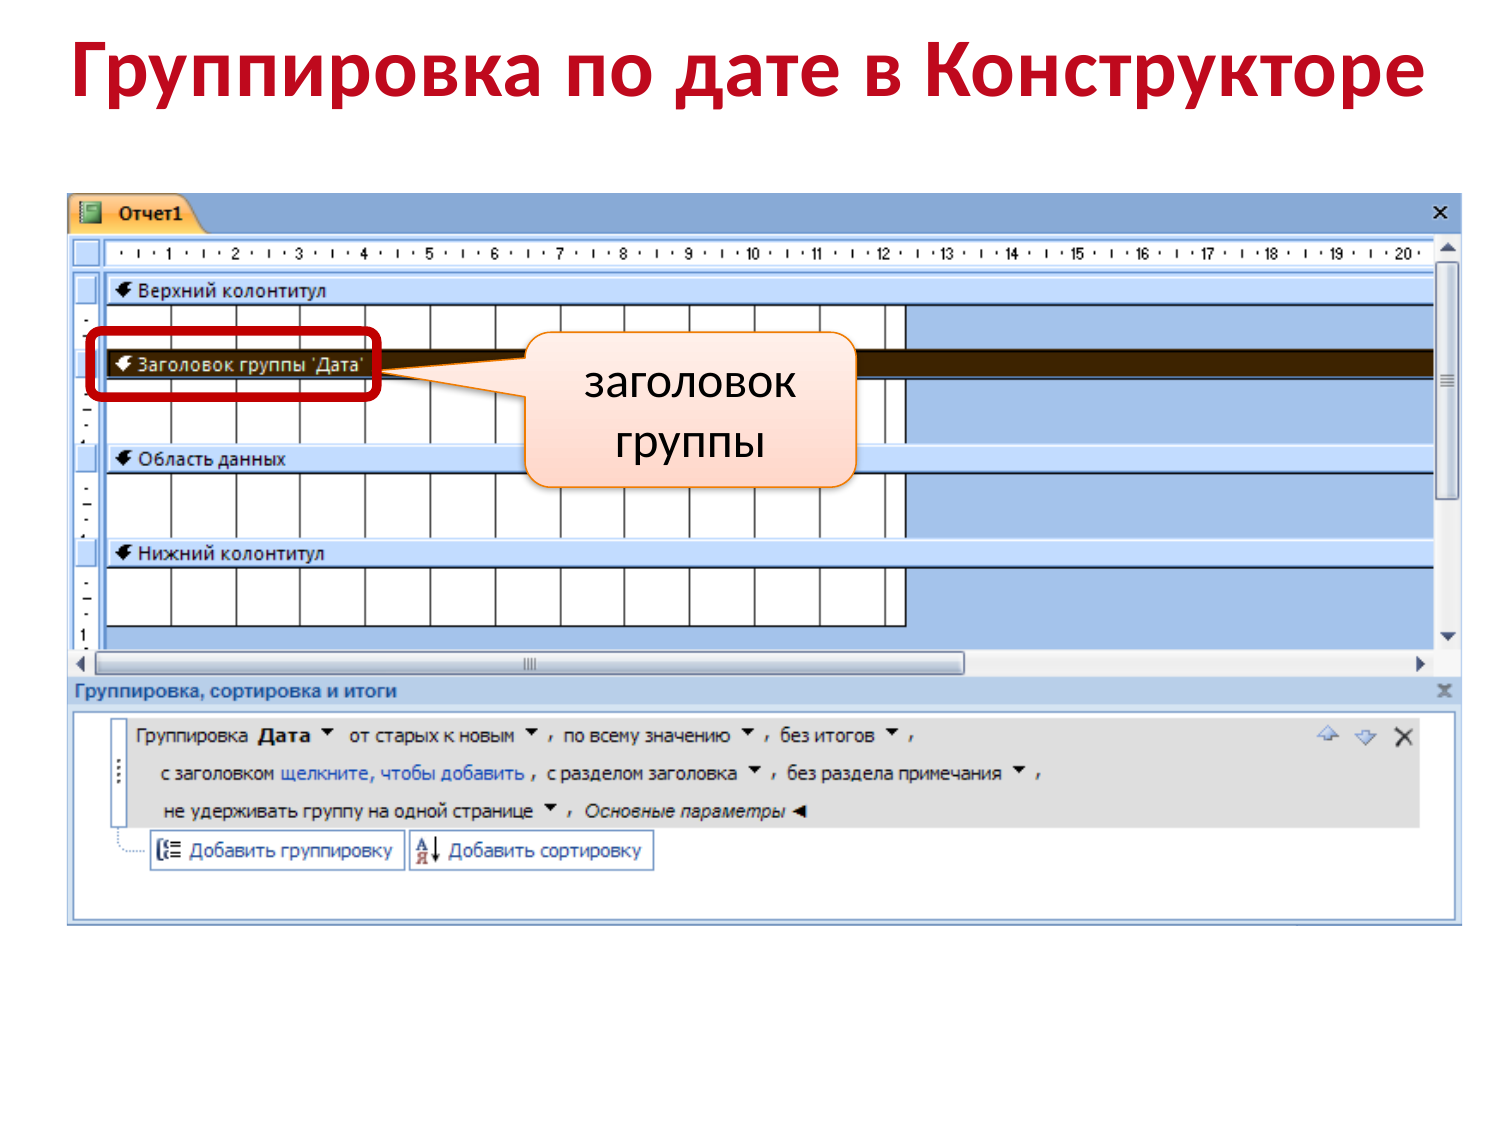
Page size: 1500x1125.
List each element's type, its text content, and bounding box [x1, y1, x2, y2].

picture [66, 193, 1463, 926]
title Группировка по дате в Конструкторе [0, 0, 1500, 127]
